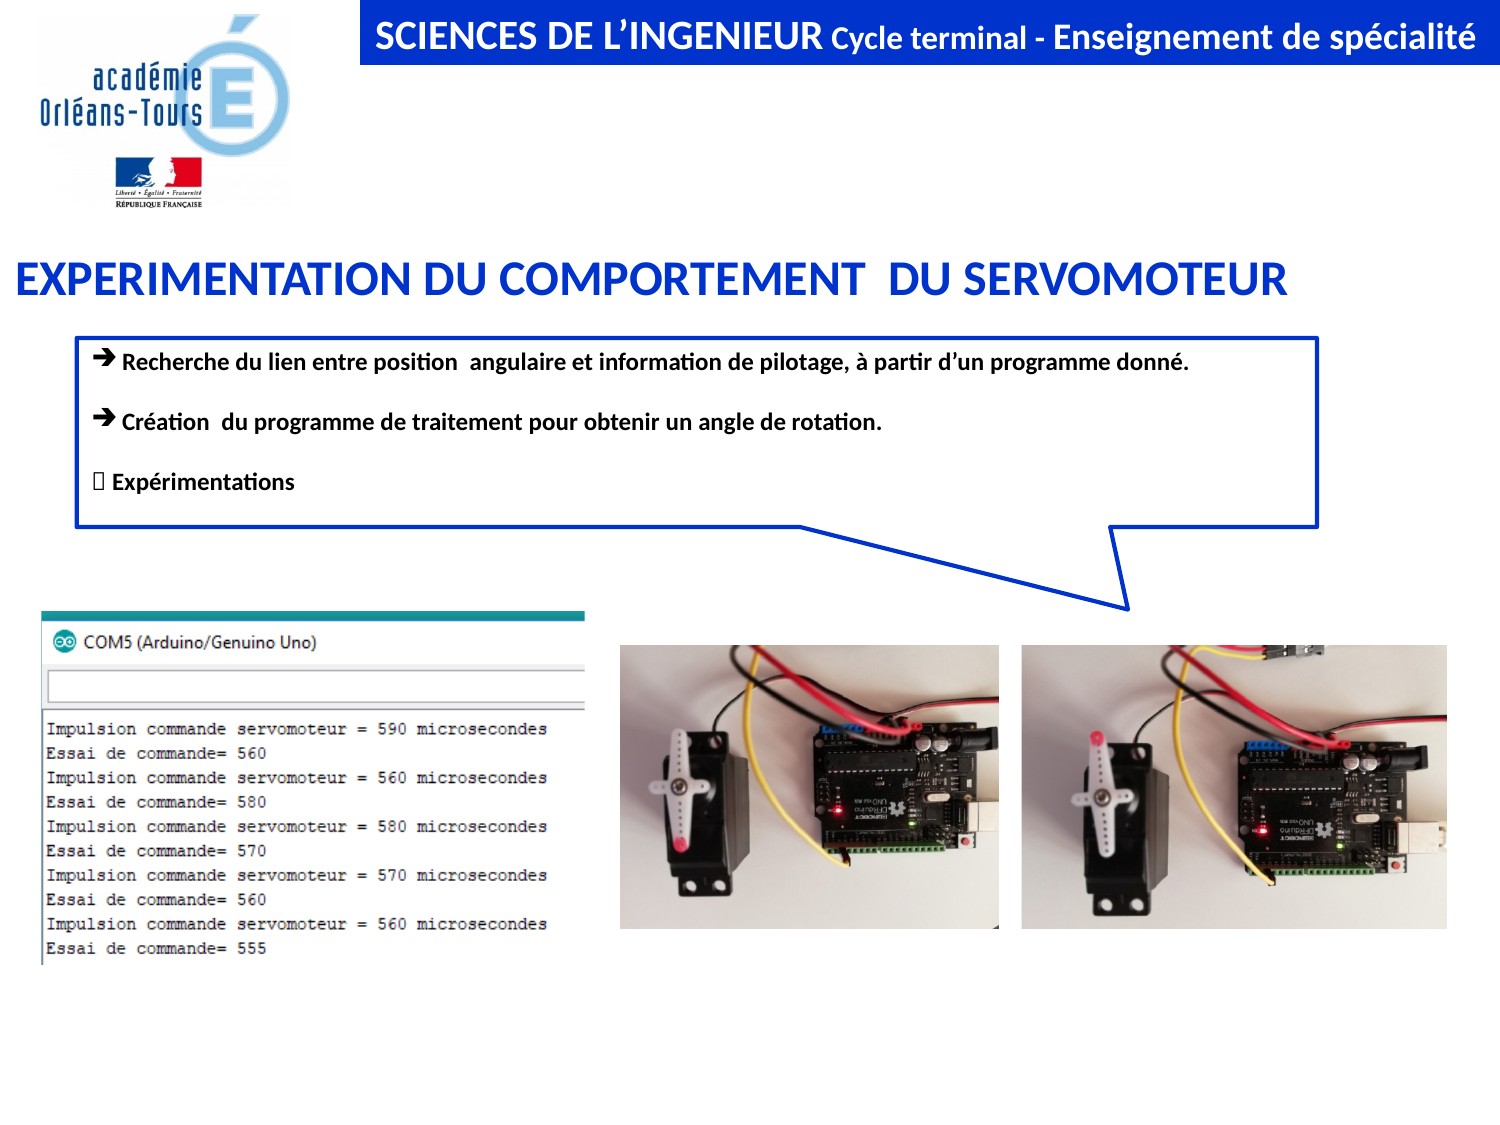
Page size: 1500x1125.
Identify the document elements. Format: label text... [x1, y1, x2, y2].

picture [41, 610, 585, 965]
picture [38, 13, 290, 208]
text_box Recherche du lien entre position angulaire et information de pilotage, à partir d’un programme donné. Création du programme de traitement pour obtenir un angle de rotation.  Expérimentations [74, 335, 1320, 612]
picture [619, 644, 999, 929]
text_box EXPERIMENTATION DU COMPORTEMENT DU SERVOMOTEUR [0, 208, 1329, 314]
text_box SCIENCES DE L’INGENIEUR Cycle terminal - Enseignement de spécialité [360, 0, 1500, 65]
picture [1021, 644, 1448, 929]
